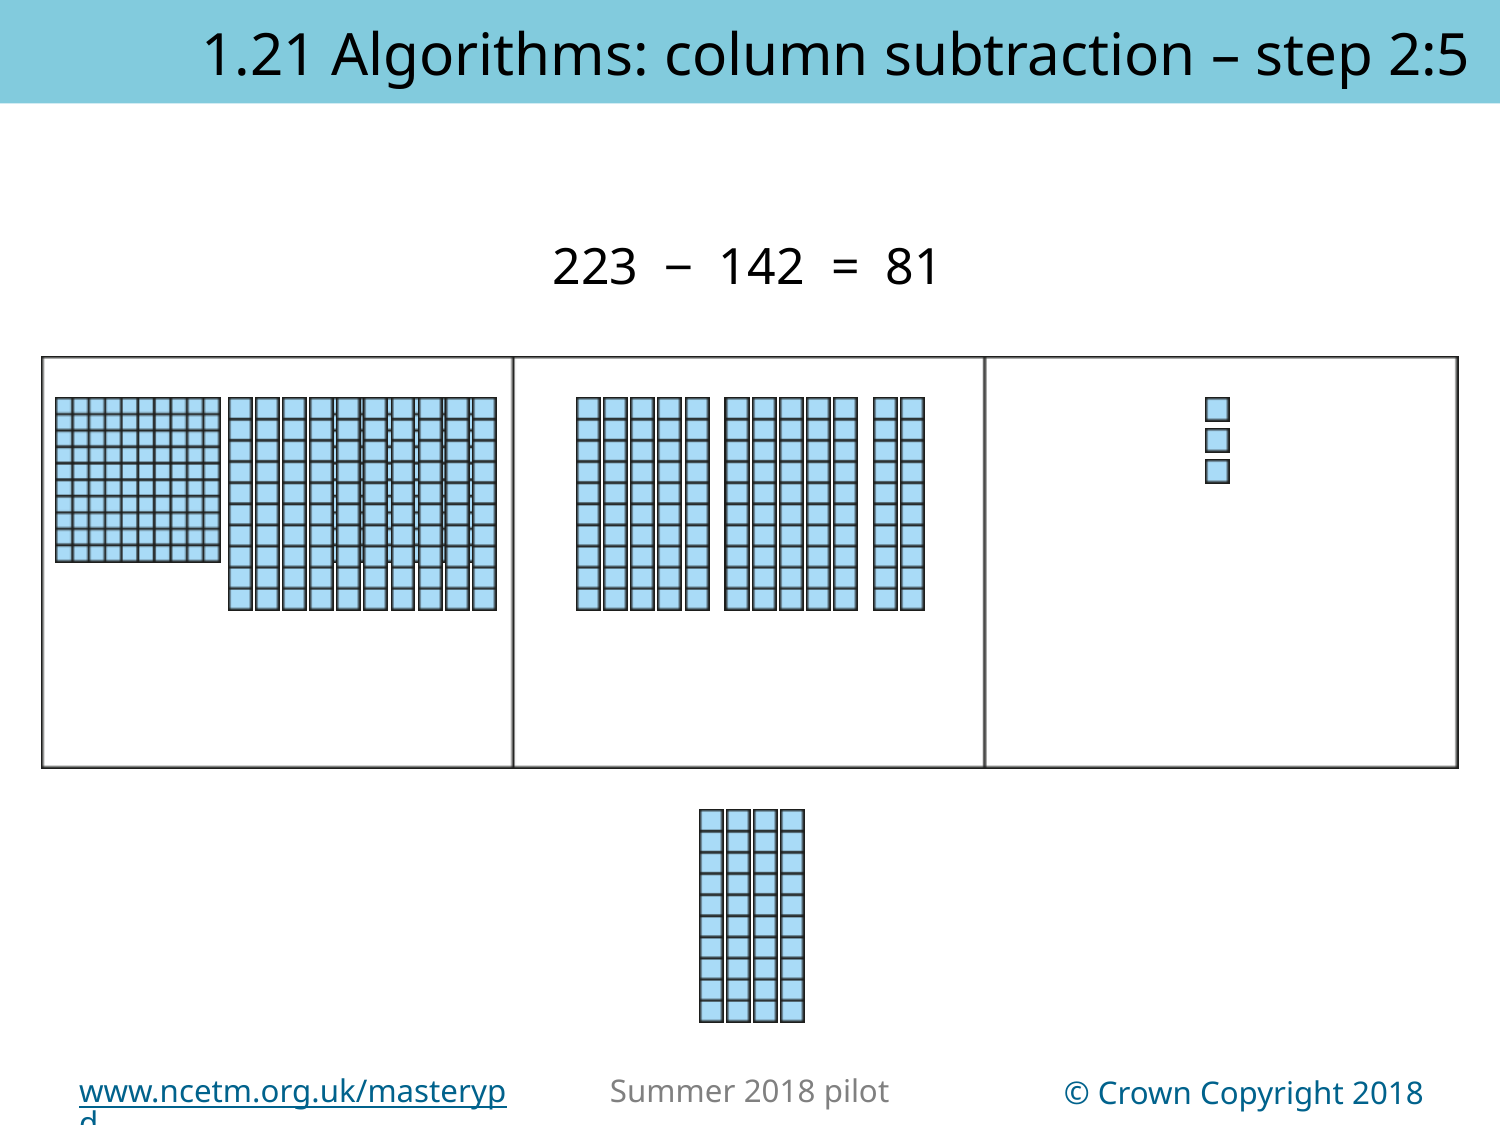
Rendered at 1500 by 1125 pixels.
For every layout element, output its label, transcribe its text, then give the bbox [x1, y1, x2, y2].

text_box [1205, 429, 1230, 484]
text_box 223 − 142 [462, 226, 895, 302]
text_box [699, 809, 806, 1023]
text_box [872, 397, 925, 611]
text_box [445, 397, 497, 611]
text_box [778, 397, 804, 611]
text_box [227, 397, 361, 611]
text_box = 81 [895, 226, 1033, 302]
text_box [806, 397, 858, 611]
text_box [576, 397, 710, 611]
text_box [725, 397, 777, 611]
list 1.21 Algorithms: column subtraction – step 2:5 [0, 0, 1500, 104]
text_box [363, 397, 443, 611]
picture [41, 356, 1459, 769]
